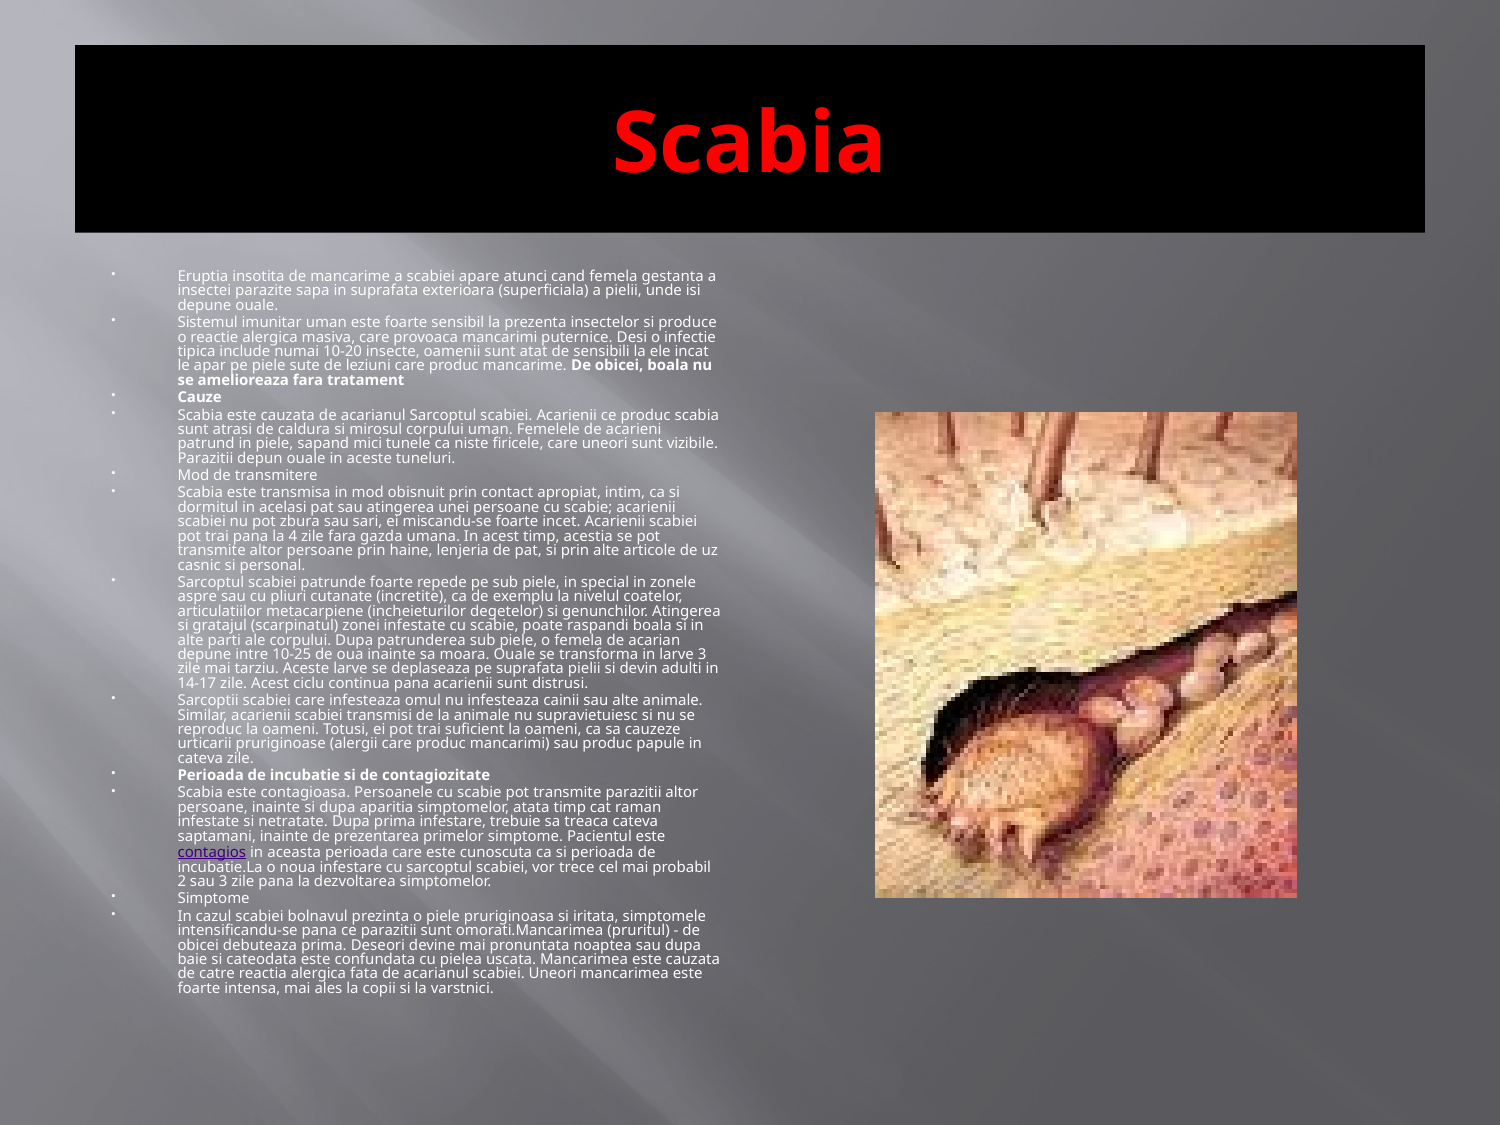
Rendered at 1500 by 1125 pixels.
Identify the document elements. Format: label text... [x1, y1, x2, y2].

title Scabia [75, 45, 1425, 233]
list Eruptia insotita de mancarime a scabiei apare atunci cand femela gestanta a insectei parazite sapa in suprafata exterioara (superficiala) a pielii, unde isi depune ouale. Sistemul imunitar uman este foarte sensibil la prezenta insectelor si produce o reactie alergica masiva, care provoaca mancarimi puternice. Desi o infectie tipica include numai 10-20 insecte, oamenii sunt atat de sensibili la ele incat le apar pe piele sute de leziuni care produc mancarime. De obicei, boala nu se amelioreaza fara tratament Cauze Scabia este cauzata de acarianul Sarcoptul scabiei. Acarienii ce produc scabia sunt atrasi de caldura si mirosul corpului uman. Femelele de acarieni patrund in piele, sapand mici tunele ca niste firicele, care uneori sunt vizibile. Parazitii depun ouale in aceste tuneluri. Mod de transmitere Scabia este transmisa in mod obisnuit prin contact apropiat, intim, ca si dormitul in acelasi pat sau atingerea unei persoane cu scabie; acarienii scabiei nu pot zbura sau sari, ei miscandu-se foarte incet. Acarienii scabiei pot trai pana la 4 zile fara gazda umana. In acest timp, acestia se pot transmite altor persoane prin haine, lenjeria de pat, si prin alte articole de uz casnic si personal. Sarcoptul scabiei patrunde foarte repede pe sub piele, in special in zonele aspre sau cu pliuri cutanate (incretite), ca de exemplu la nivelul coatelor, articulatiilor metacarpiene (incheieturilor degetelor) si genunchilor. Atingerea si gratajul (scarpinatul) zonei infestate cu scabie, poate raspandi boala si in alte parti ale corpului. Dupa patrunderea sub piele, o femela de acarian depune intre 10-25 de oua inainte sa moara. Ouale se transforma in larve 3 zile mai tarziu. Aceste larve se deplaseaza pe suprafata pielii si devin adulti in 14-17 zile. Acest ciclu continua pana acarienii sunt distrusi. Sarcoptii scabiei care infesteaza omul nu infesteaza cainii sau alte animale. Similar, acarienii scabiei transmisi de la animale nu supravietuiesc si nu se reproduc la oameni. Totusi, ei pot trai suficient la oameni, ca sa cauzeze urticarii pruriginoase (alergii care produc mancarimi) sau produc papule in cateva zile. Perioada de incubatie si de contagiozitate Scabia este contagioasa. Persoanele cu scabie pot transmite parazitii altor persoane, inainte si dupa aparitia simptomelor, atata timp cat raman infestate si netratate. Dupa prima infestare, trebuie sa treaca cateva saptamani, inainte de prezentarea primelor simptome. Pacientul este contagios in aceasta perioada care este cunoscuta ca si perioada de incubatie.La o noua infestare cu sarcoptul scabiei, vor trece cel mai probabil 2 sau 3 zile pana la dezvoltarea simptomelor. Simptome In cazul scabiei bolnavul prezinta o piele pruriginoasa si iritata, simptomele intensificandu-se pana ce parazitii sunt omorati.Mancarimea (pruritul) - de obicei debuteaza prima. Deseori devine mai pronuntata noaptea sau dupa baie si cateodata este confundata cu pielea uscata. Mancarimea este cauzata de catre reactia alergica fata de acarianul scabiei. Uneori mancarimea este foarte intensa, mai ales la copii si la varstnici. [74, 262, 738, 1006]
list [874, 412, 1297, 898]
